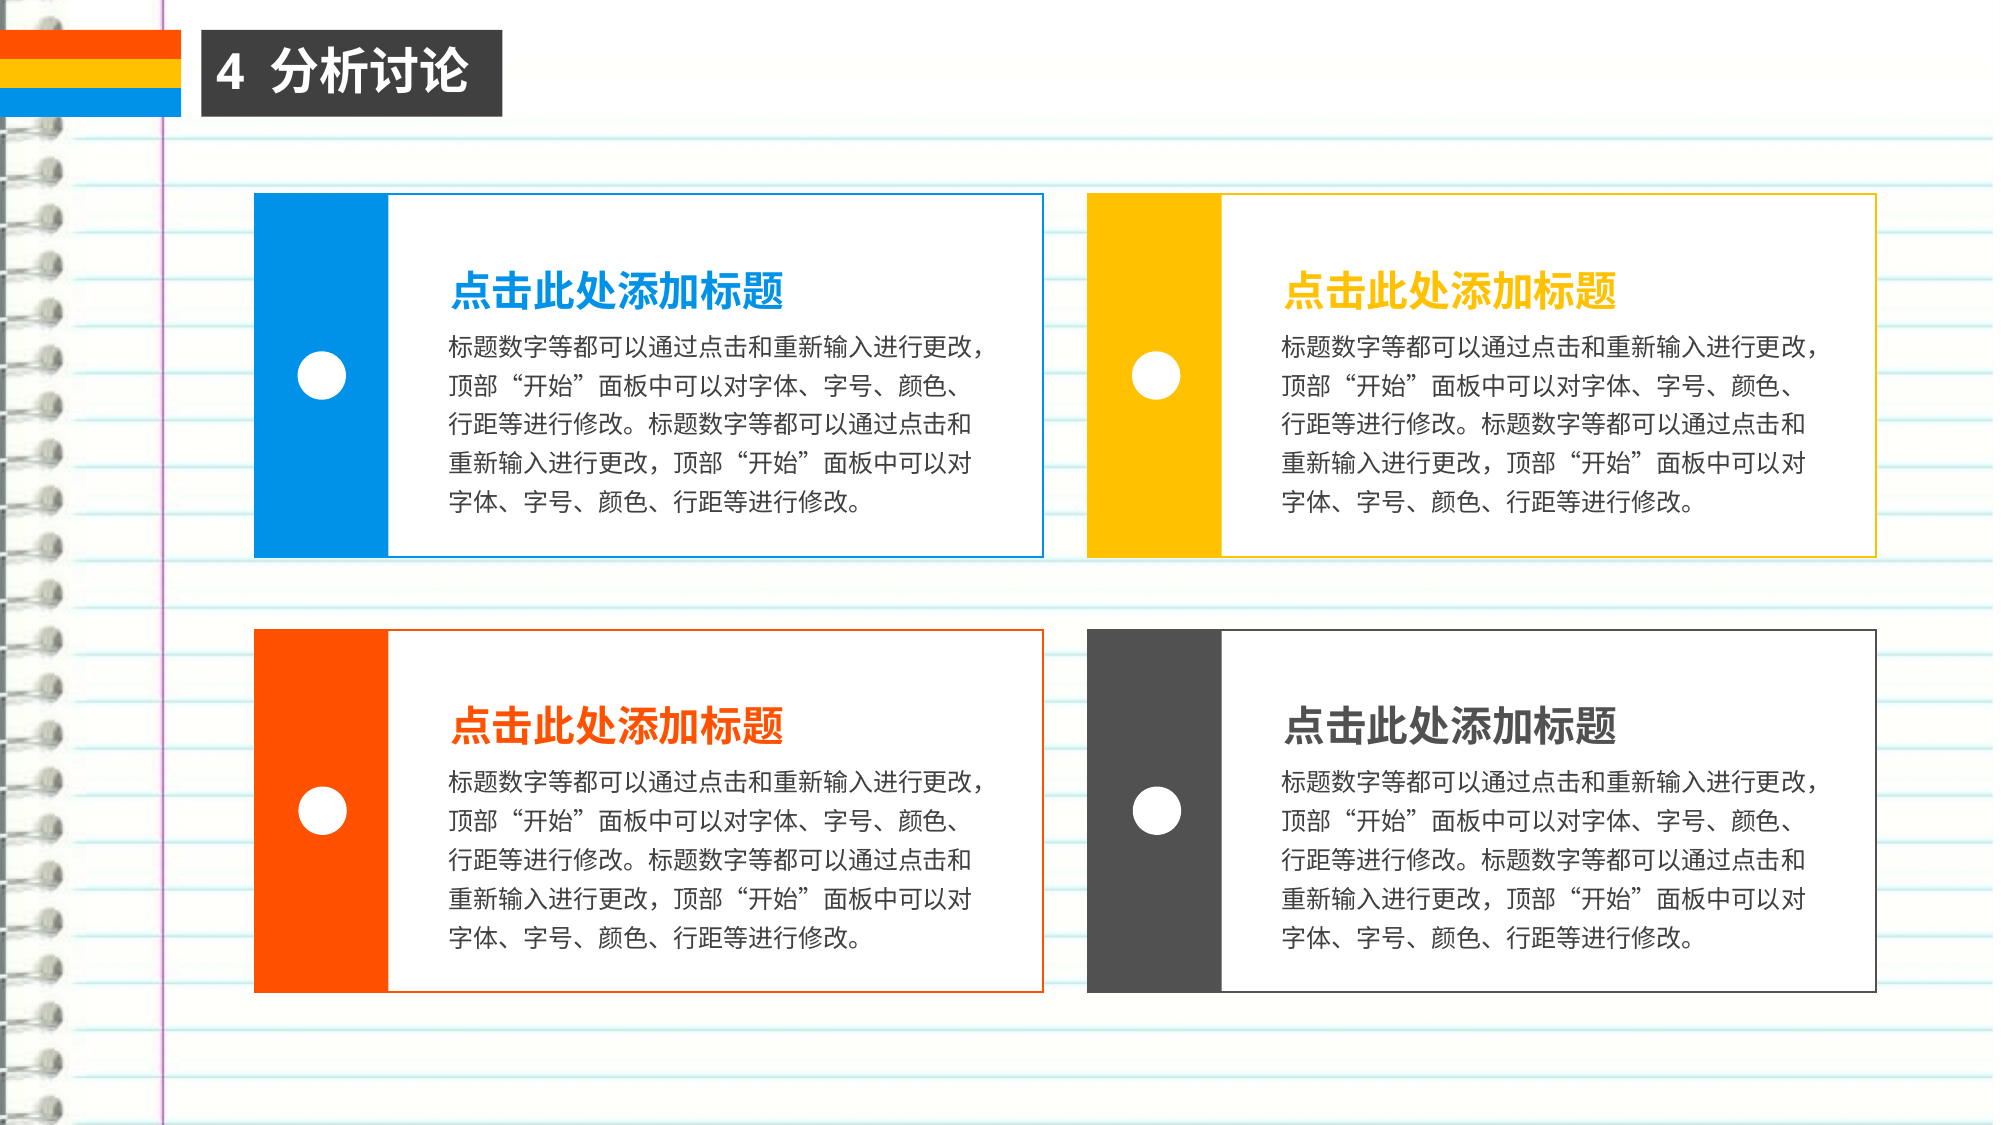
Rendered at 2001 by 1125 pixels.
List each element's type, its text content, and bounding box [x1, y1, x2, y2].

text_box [1087, 194, 1877, 557]
picture [0, 0, 2001, 1125]
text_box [254, 629, 1043, 992]
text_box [1087, 629, 1877, 992]
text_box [254, 194, 1043, 557]
list 4 分析讨论 [200, 29, 503, 118]
